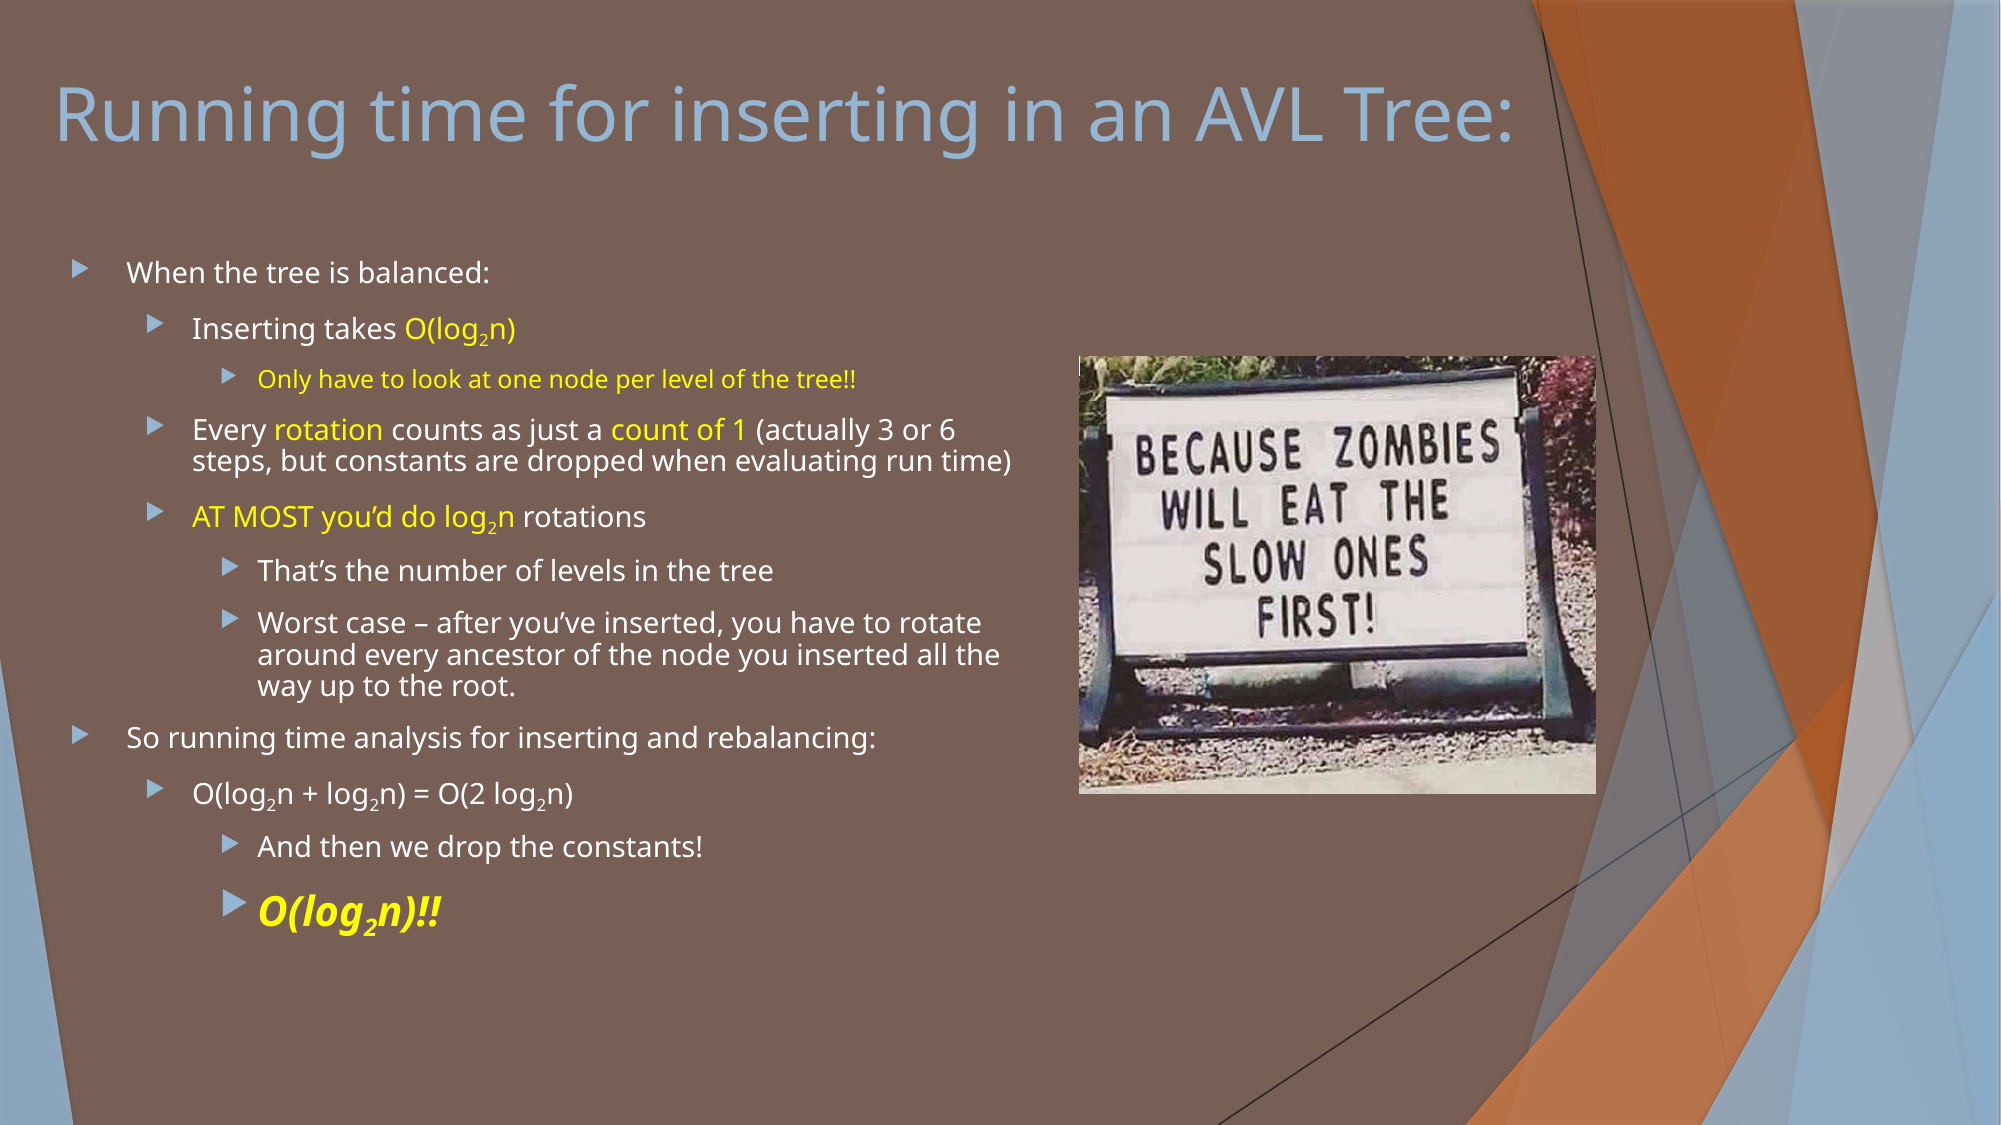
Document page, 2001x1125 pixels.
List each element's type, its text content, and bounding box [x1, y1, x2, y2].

list When the tree is balanced: Inserting takes O(log2n) Only have to look at one node per level of the tree!! Every rotation counts as just a count of 1 (actually 3 or 6 steps, but constants are dropped when evaluating run time) AT MOST you’d do log2n rotations That’s the number of levels in the tree Worst case – after you’ve inserted, you have to rotate around every ancestor of the node you inserted all the way up to the root. So running time analysis for inserting and rebalancing: O(log2n + log2n) = O(2 log2n) And then we drop the constants! O(log2n)!! [55, 250, 1033, 1092]
picture [1078, 355, 1596, 794]
title Running time for inserting in an AVL Tree: [38, 58, 1538, 276]
